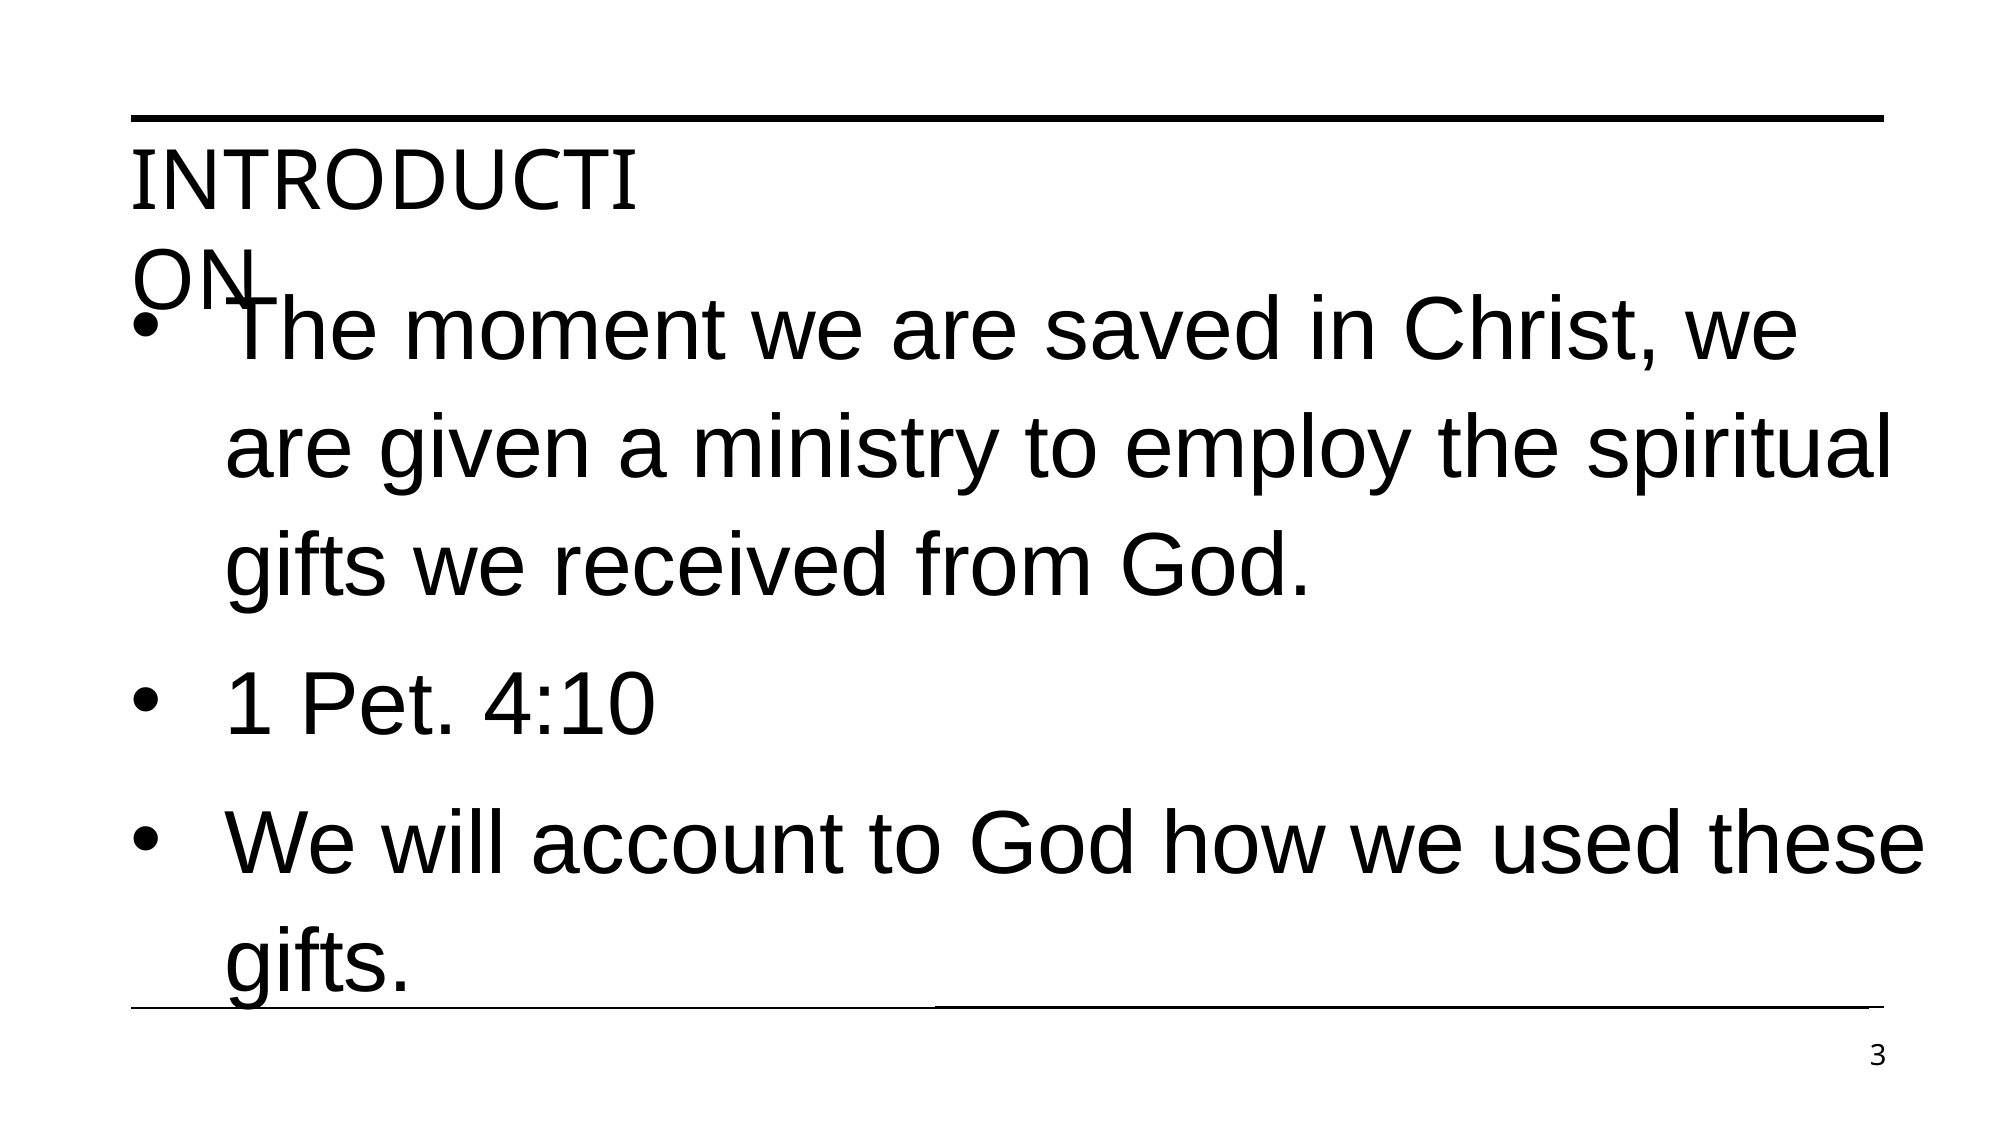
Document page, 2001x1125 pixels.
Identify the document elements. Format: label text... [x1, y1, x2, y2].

list The moment we are saved in Christ, we are given a ministry to employ the spiritual gifts we received from God. 1 Pet. 4:10 We will account to God how we used these gifts. [115, 251, 1954, 1055]
slide_number 3 [1791, 1029, 1902, 1125]
title Introduction [115, 118, 691, 251]
